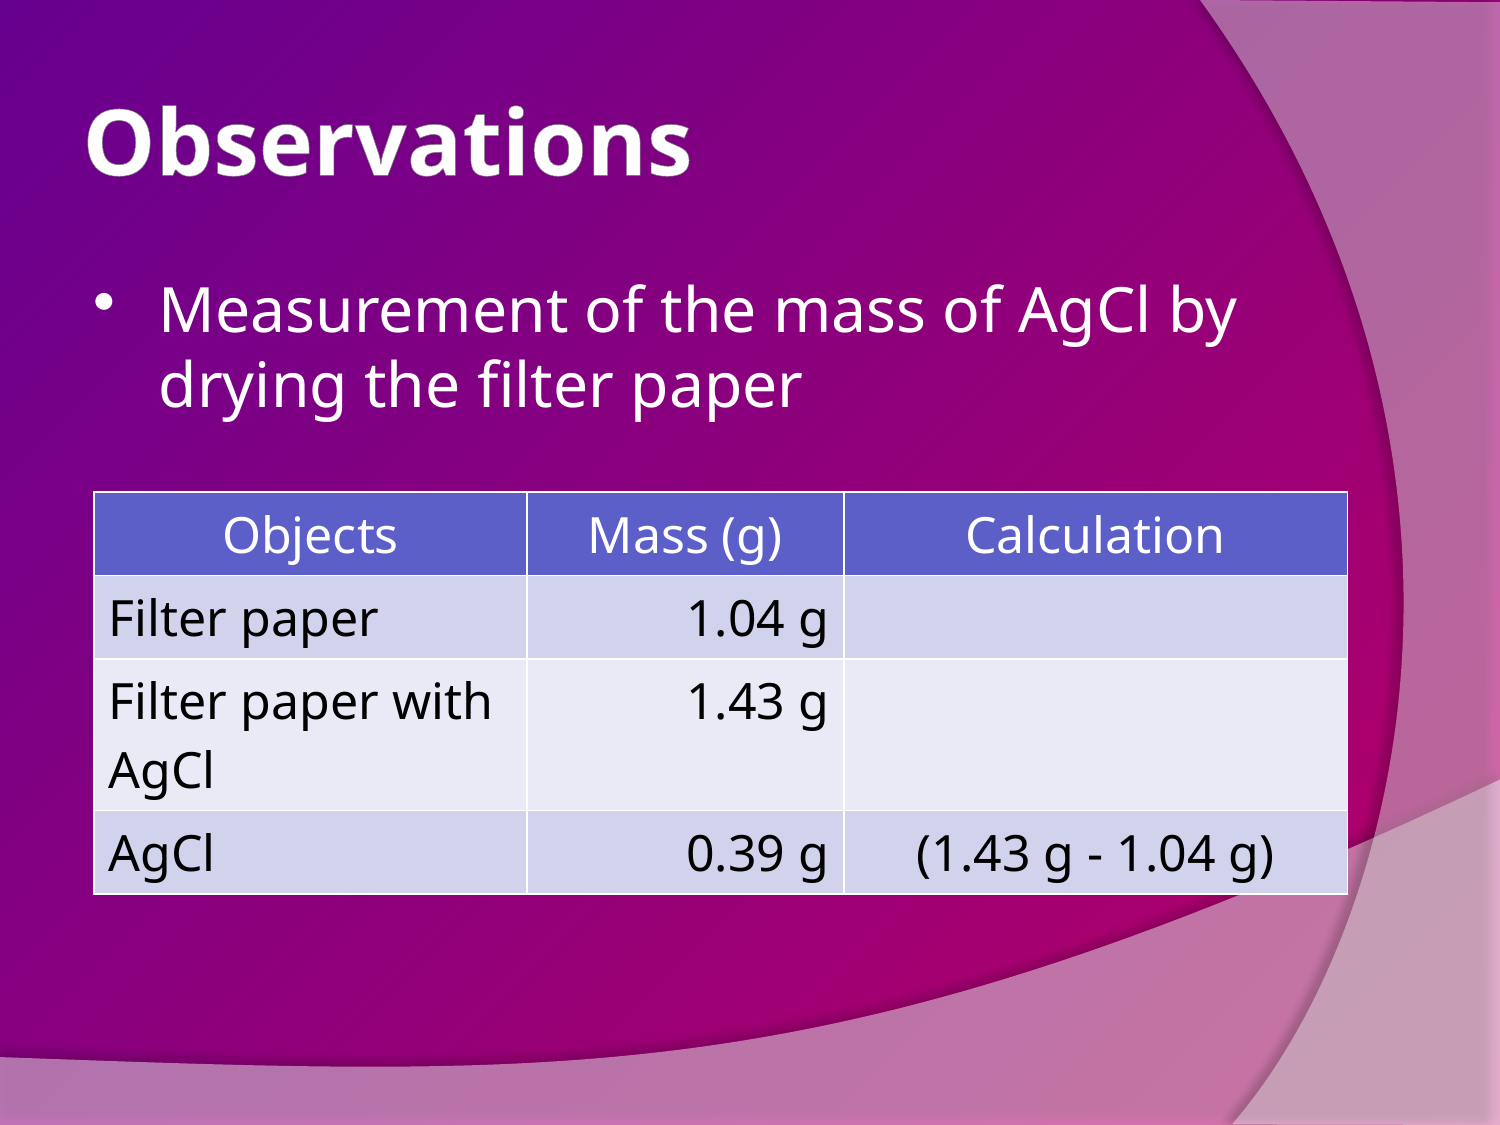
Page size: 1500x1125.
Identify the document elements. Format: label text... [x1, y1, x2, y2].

table_cell 1.43 g [528, 660, 843, 810]
table_cell 1.04 g [528, 576, 843, 658]
table_cell [845, 660, 1347, 810]
table_cell AgCl [95, 811, 526, 893]
table_cell (1.43 g - 1.04 g) [845, 811, 1347, 893]
table_header Mass (g) [528, 493, 843, 575]
list Measurement of the mass of AgCl by drying the filter paper [75, 262, 1300, 1005]
table_cell 0.39 g [528, 811, 843, 893]
title Observations [75, 45, 1300, 233]
table_cell Filter paper [95, 576, 526, 658]
table_cell Filter paper with AgCl [95, 660, 526, 810]
table_header Calculation [845, 493, 1347, 575]
table_header Objects [95, 493, 526, 575]
table_cell [845, 576, 1347, 658]
